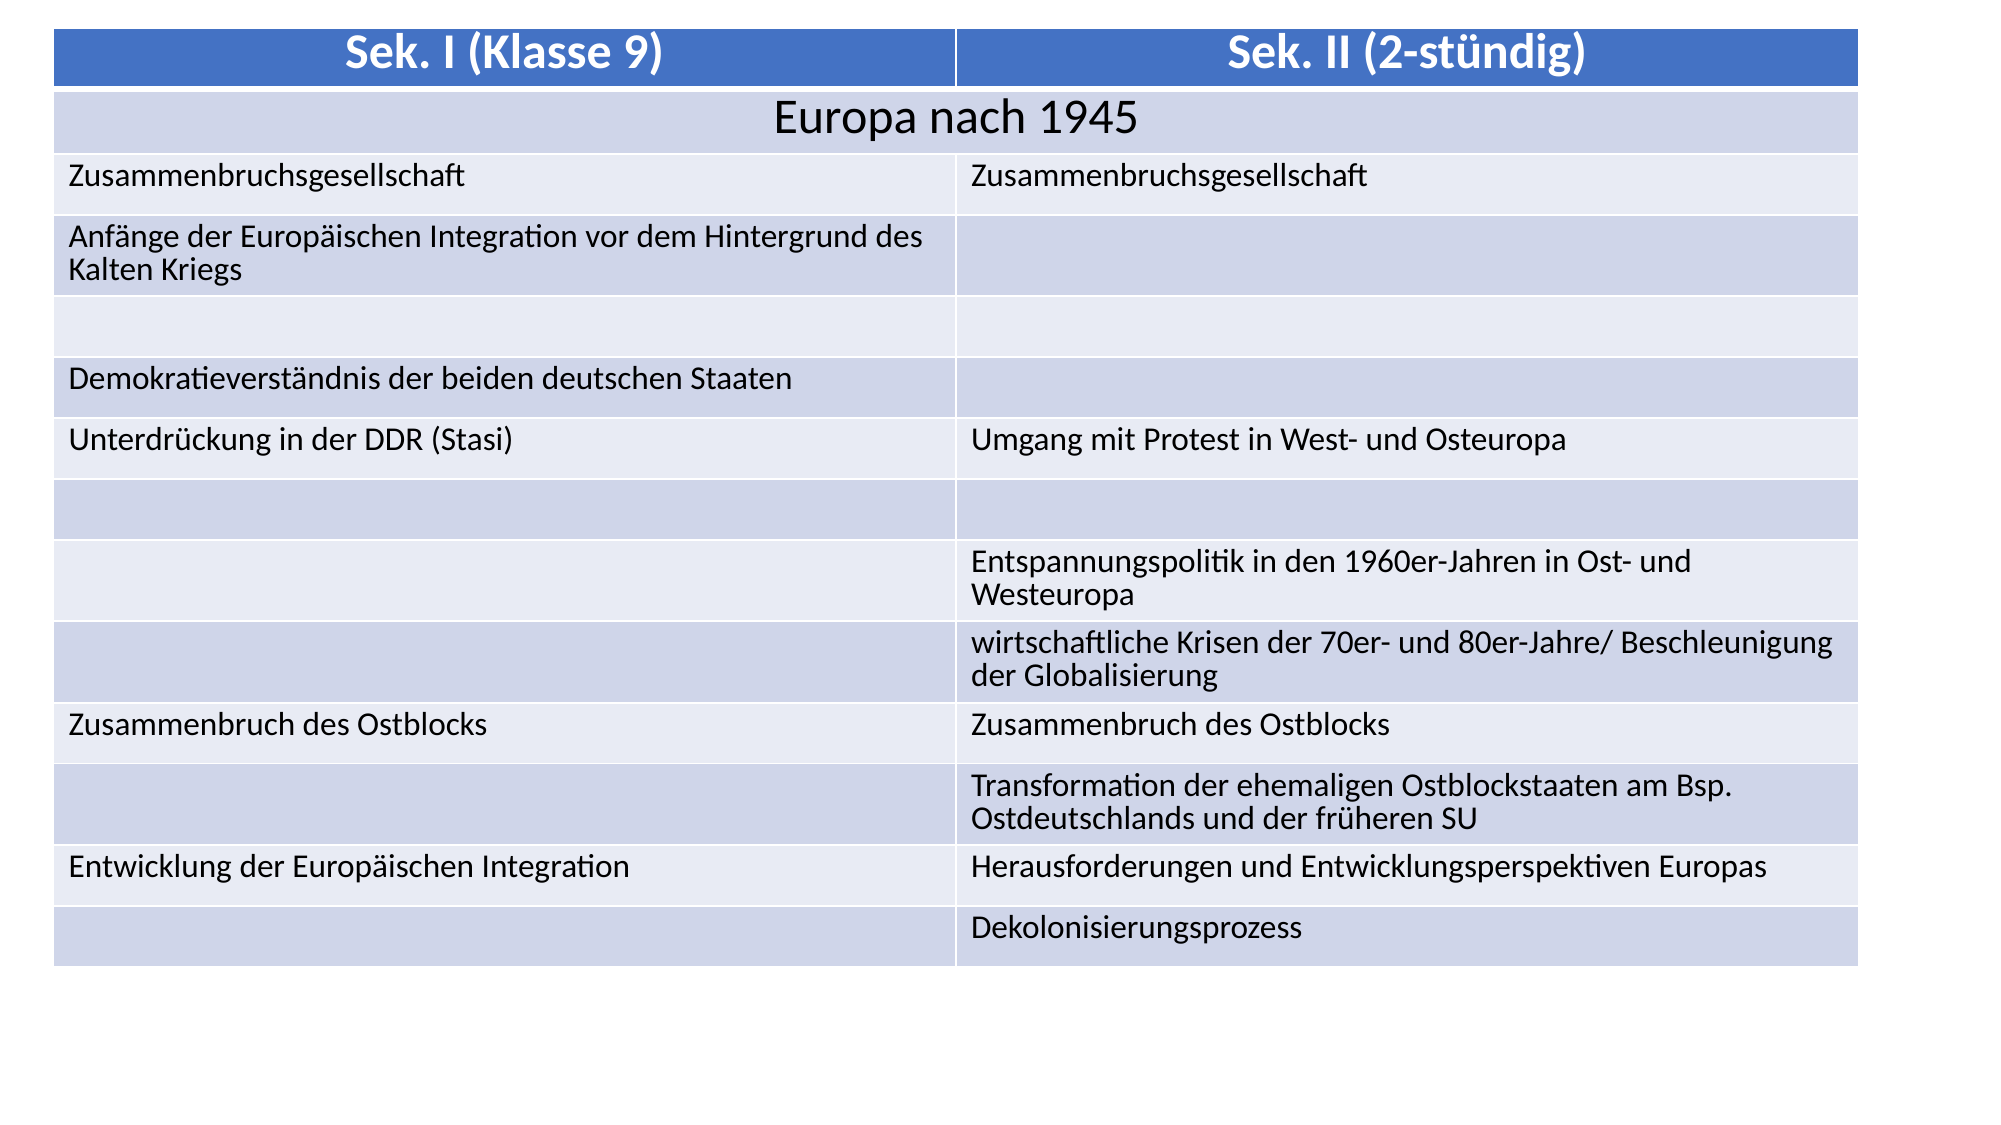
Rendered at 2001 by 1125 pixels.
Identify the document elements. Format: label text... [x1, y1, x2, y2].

table_cell [54, 764, 955, 844]
table_cell Zusammenbruch des Ostblocks [54, 704, 955, 763]
table_cell [54, 907, 955, 966]
table_cell Entspannungspolitik in den 1960er-Jahren in Ost- und Westeuropa [957, 541, 1858, 620]
table_cell Dekolonisierungsprozess [957, 907, 1858, 966]
table_cell [957, 297, 1858, 356]
table_cell Entwicklung der Europäischen Integration [54, 846, 955, 905]
table_cell Zusammenbruchsgesellschaft [957, 155, 1858, 214]
table_header Sek. II (2-stündig) [957, 29, 1858, 86]
table_cell [54, 297, 955, 356]
table_cell Zusammenbruchsgesellschaft [54, 155, 955, 214]
table_cell Zusammenbruch des Ostblocks [957, 704, 1858, 763]
table_header Sek. I (Klasse 9) [54, 29, 955, 86]
table_cell Herausforderungen und Entwicklungsperspektiven Europas [957, 846, 1858, 905]
table_cell [957, 480, 1858, 539]
table_cell [54, 541, 955, 620]
table_cell [957, 216, 1858, 295]
table_cell wirtschaftliche Krisen der 70er- und 80er-Jahre/ Beschleunigung der Globalisierung [957, 622, 1858, 702]
table_cell Umgang mit Protest in West- und Osteuropa [957, 419, 1858, 478]
table_cell Demokratieverständnis der beiden deutschen Staaten [54, 358, 955, 417]
table_cell Transformation der ehemaligen Ostblockstaaten am Bsp. Ostdeutschlands und der früheren SU [957, 764, 1858, 844]
table_cell Europa nach 1945 [54, 92, 1858, 153]
table_cell Unterdrückung in der DDR (Stasi) [54, 419, 955, 478]
table_cell Anfänge der Europäischen Integration vor dem Hintergrund des Kalten Kriegs [54, 216, 955, 295]
table_cell [54, 622, 955, 702]
table_cell [54, 480, 955, 539]
table_cell [957, 358, 1858, 417]
